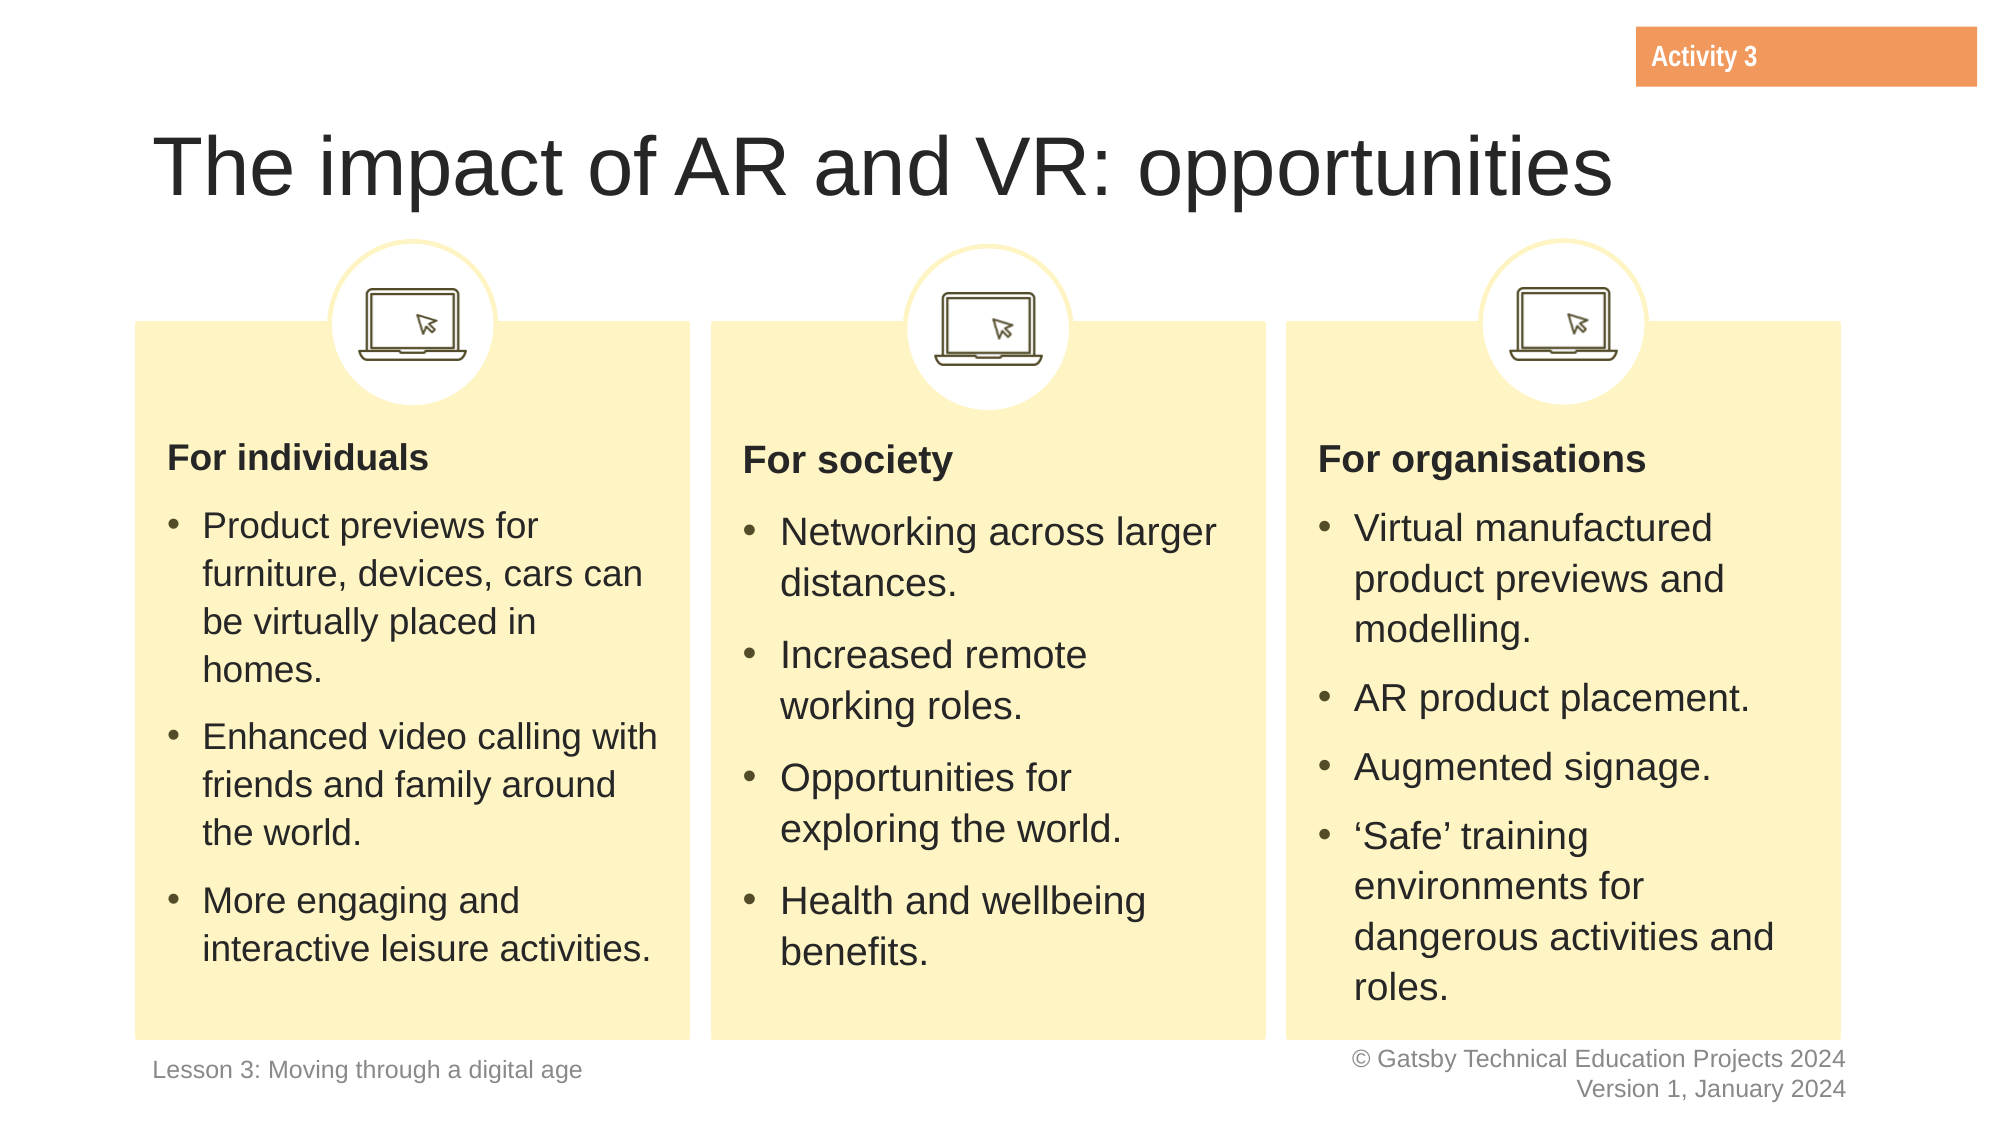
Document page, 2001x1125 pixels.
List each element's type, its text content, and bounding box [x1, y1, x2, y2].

list For individuals Product previews for furniture, devices, cars can be virtually placed in homes. Enhanced video calling with friends and family around the world. More engaging and interactive leisure activities. [135, 321, 690, 1040]
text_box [1480, 240, 1647, 408]
list Activity 3 [1636, 26, 1978, 87]
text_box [329, 241, 497, 408]
title The impact of AR and VR: opportunities [137, 59, 1863, 278]
text_box For organisations Virtual manufactured product previews and modelling. AR product placement. Augmented signage. ‘Safe’ training environments for dangerous activities and roles. [1288, 323, 1839, 1038]
text_box For society Networking across larger distances. Increased remote working roles. Opportunities for exploring the world. Health and wellbeing benefits. [712, 323, 1264, 1038]
list Lesson 3: Moving through a digital age [137, 1037, 829, 1098]
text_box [904, 245, 1072, 413]
